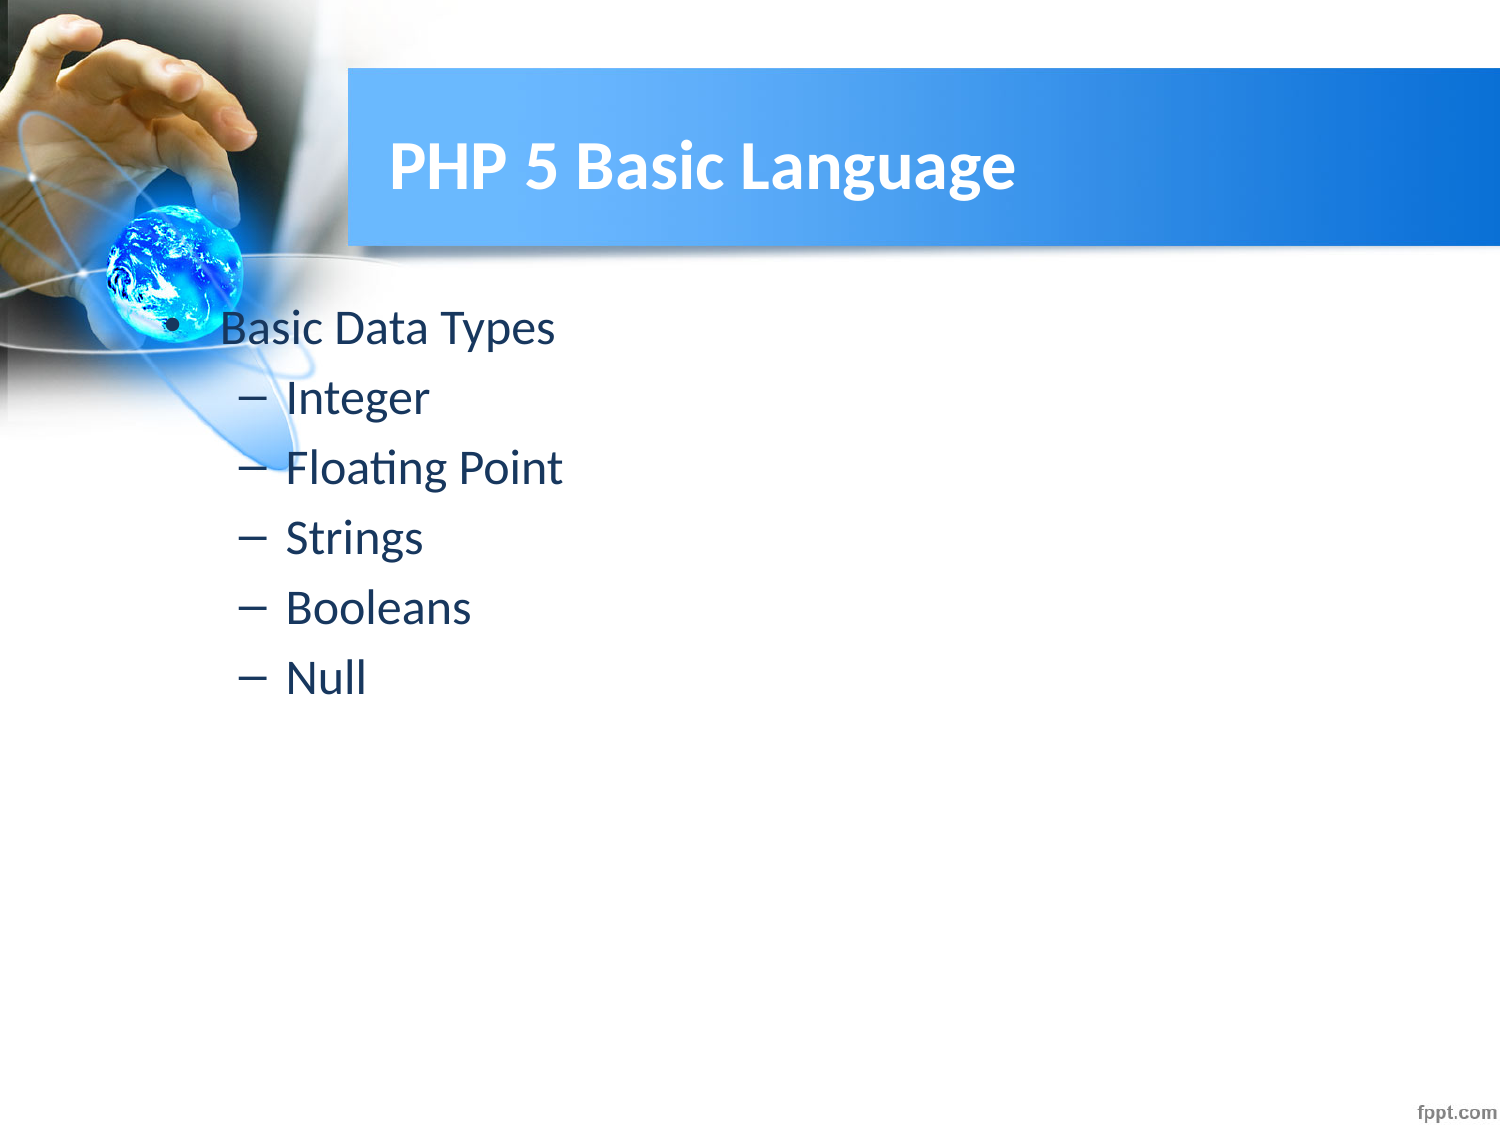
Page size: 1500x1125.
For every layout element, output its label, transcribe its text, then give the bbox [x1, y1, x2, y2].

list Basic Data Types Integer Floating Point Strings Booleans Null [148, 286, 1477, 1039]
title PHP 5 Basic Language [374, 111, 1452, 212]
picture [0, 0, 1500, 1125]
